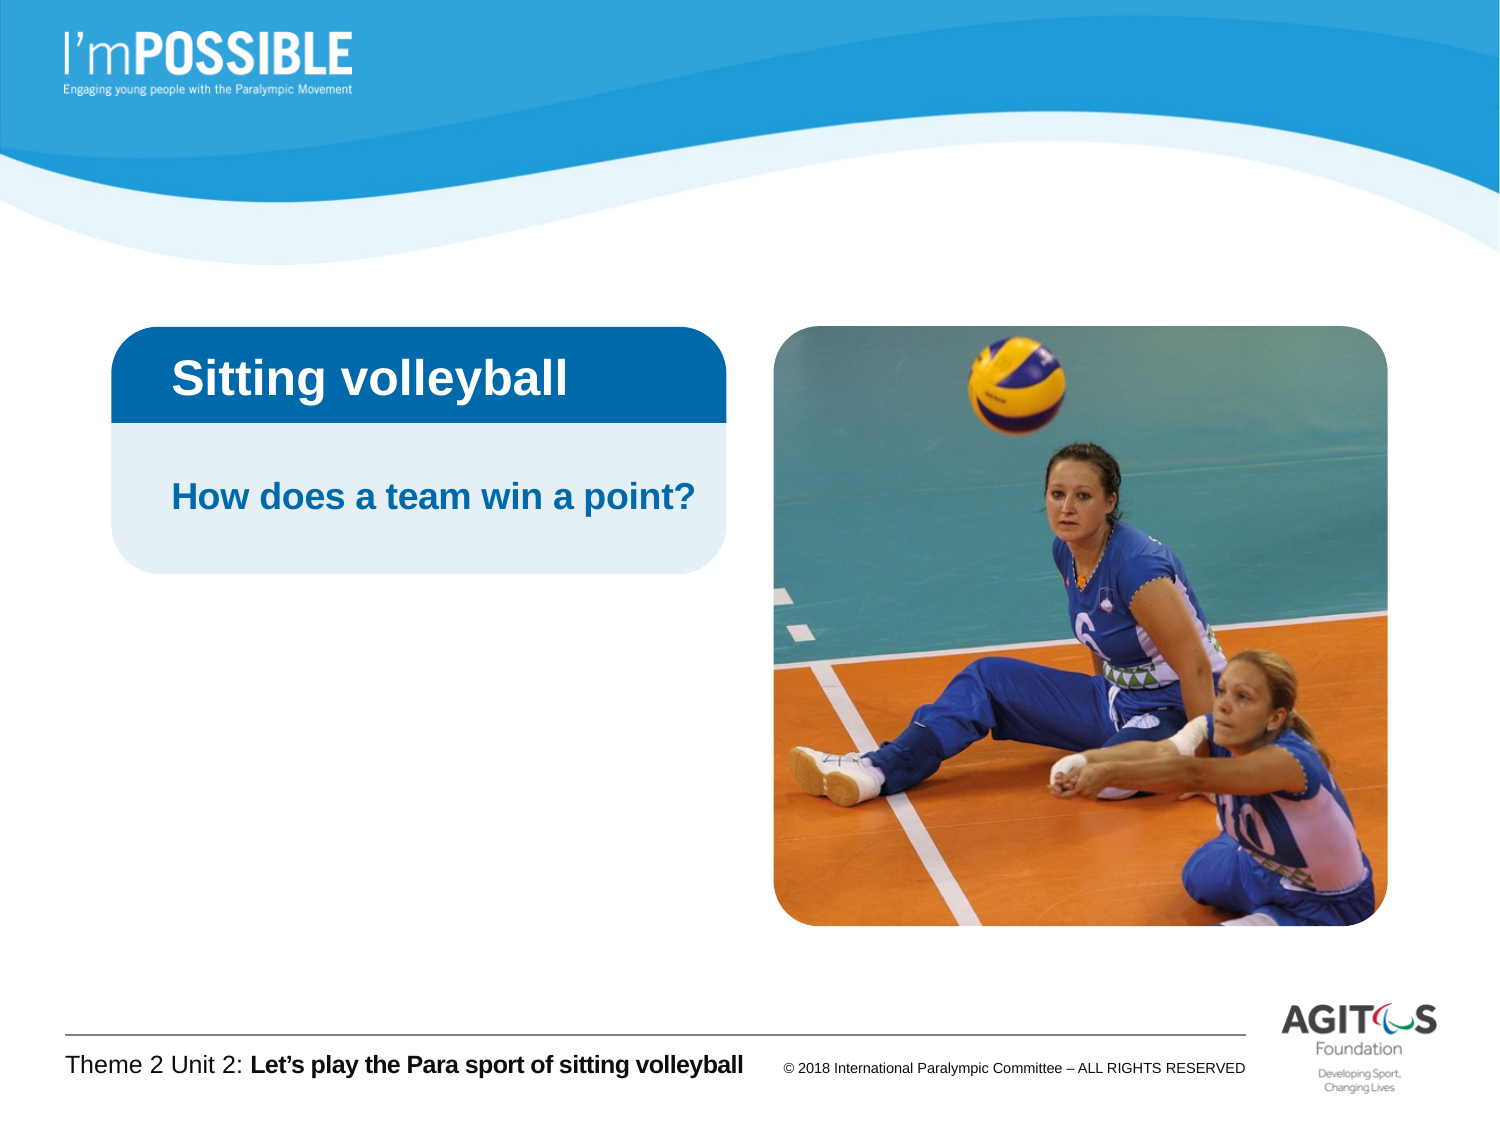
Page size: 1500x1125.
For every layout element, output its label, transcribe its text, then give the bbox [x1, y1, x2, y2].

picture [1281, 1003, 1437, 1094]
text_box Sitting volleyball [171, 338, 609, 423]
picture [0, 0, 1500, 273]
picture [773, 325, 1388, 927]
text_box [109, 424, 729, 577]
text_box How does a team win a point? [171, 464, 727, 525]
text_box [109, 324, 729, 425]
